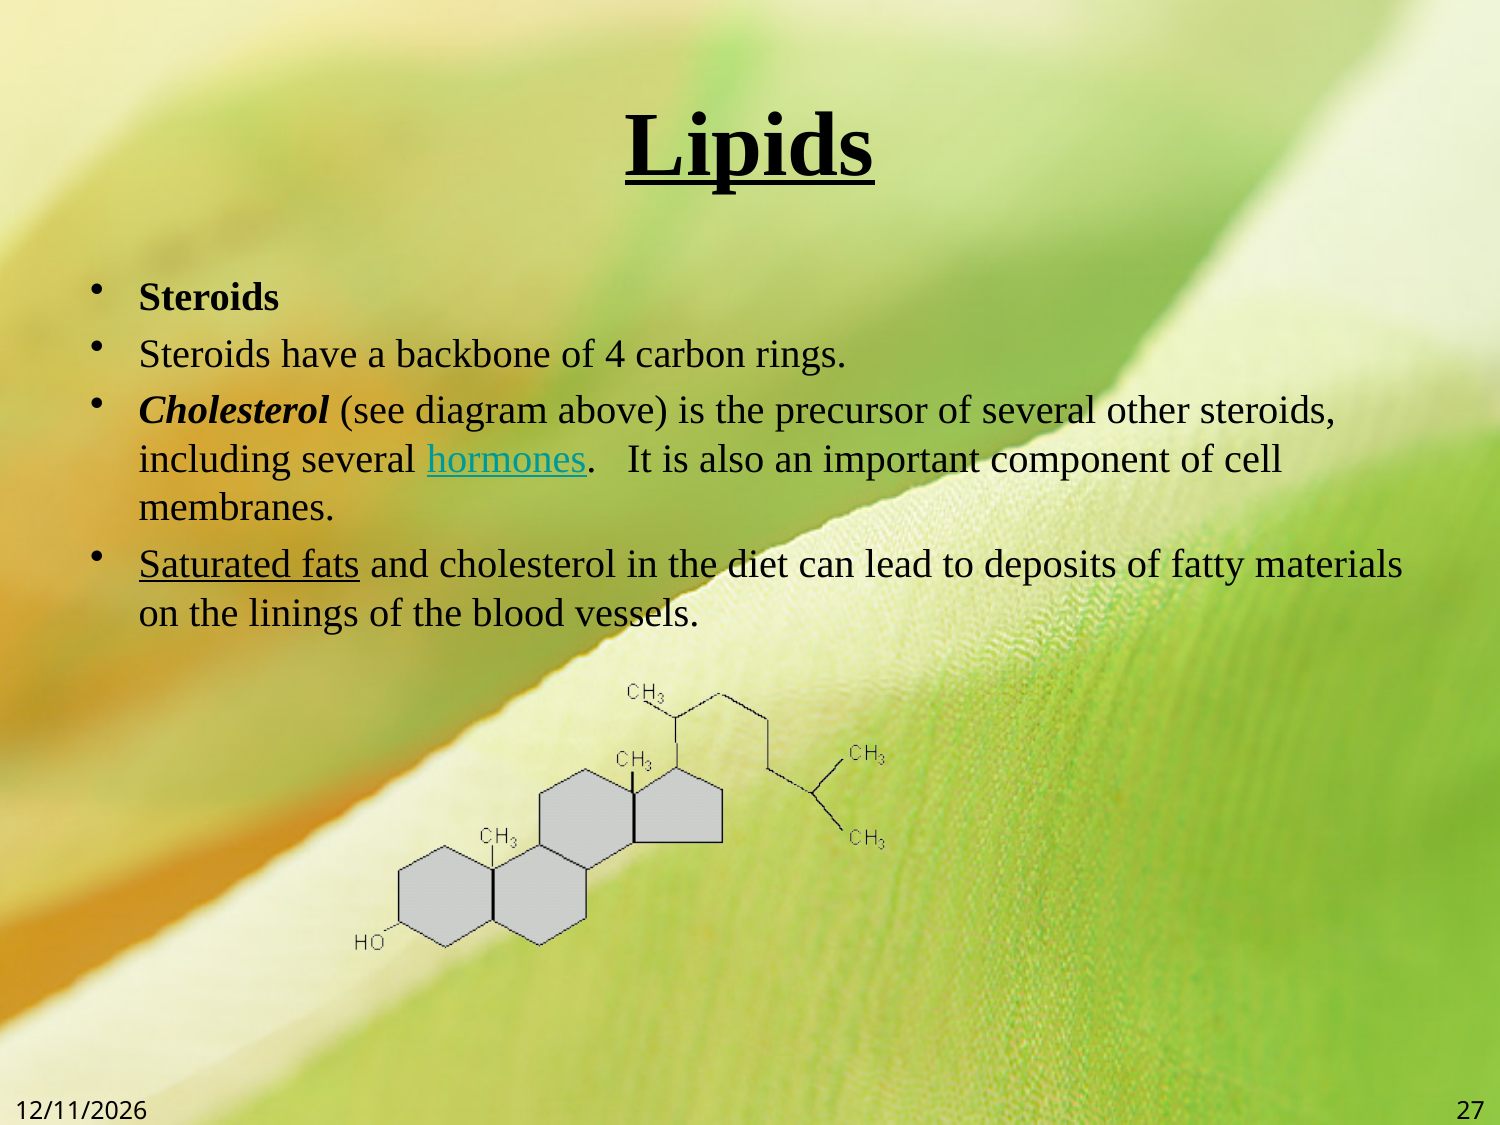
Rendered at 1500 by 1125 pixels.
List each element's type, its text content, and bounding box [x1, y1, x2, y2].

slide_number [0, 1087, 351, 1125]
title Lipids [74, 44, 1426, 233]
slide_number 27 [1324, 1087, 1500, 1125]
list Steroids Steroids have a backbone of 4 carbon rings. Cholesterol (see diagram above) is the precursor of several other steroids, including several hormones. It is also an important component of cell membranes. Saturated fats and cholesterol in the diet can lead to deposits of fatty materials on the linings of the blood vessels. [74, 262, 1426, 645]
picture [0, 0, 1500, 1125]
